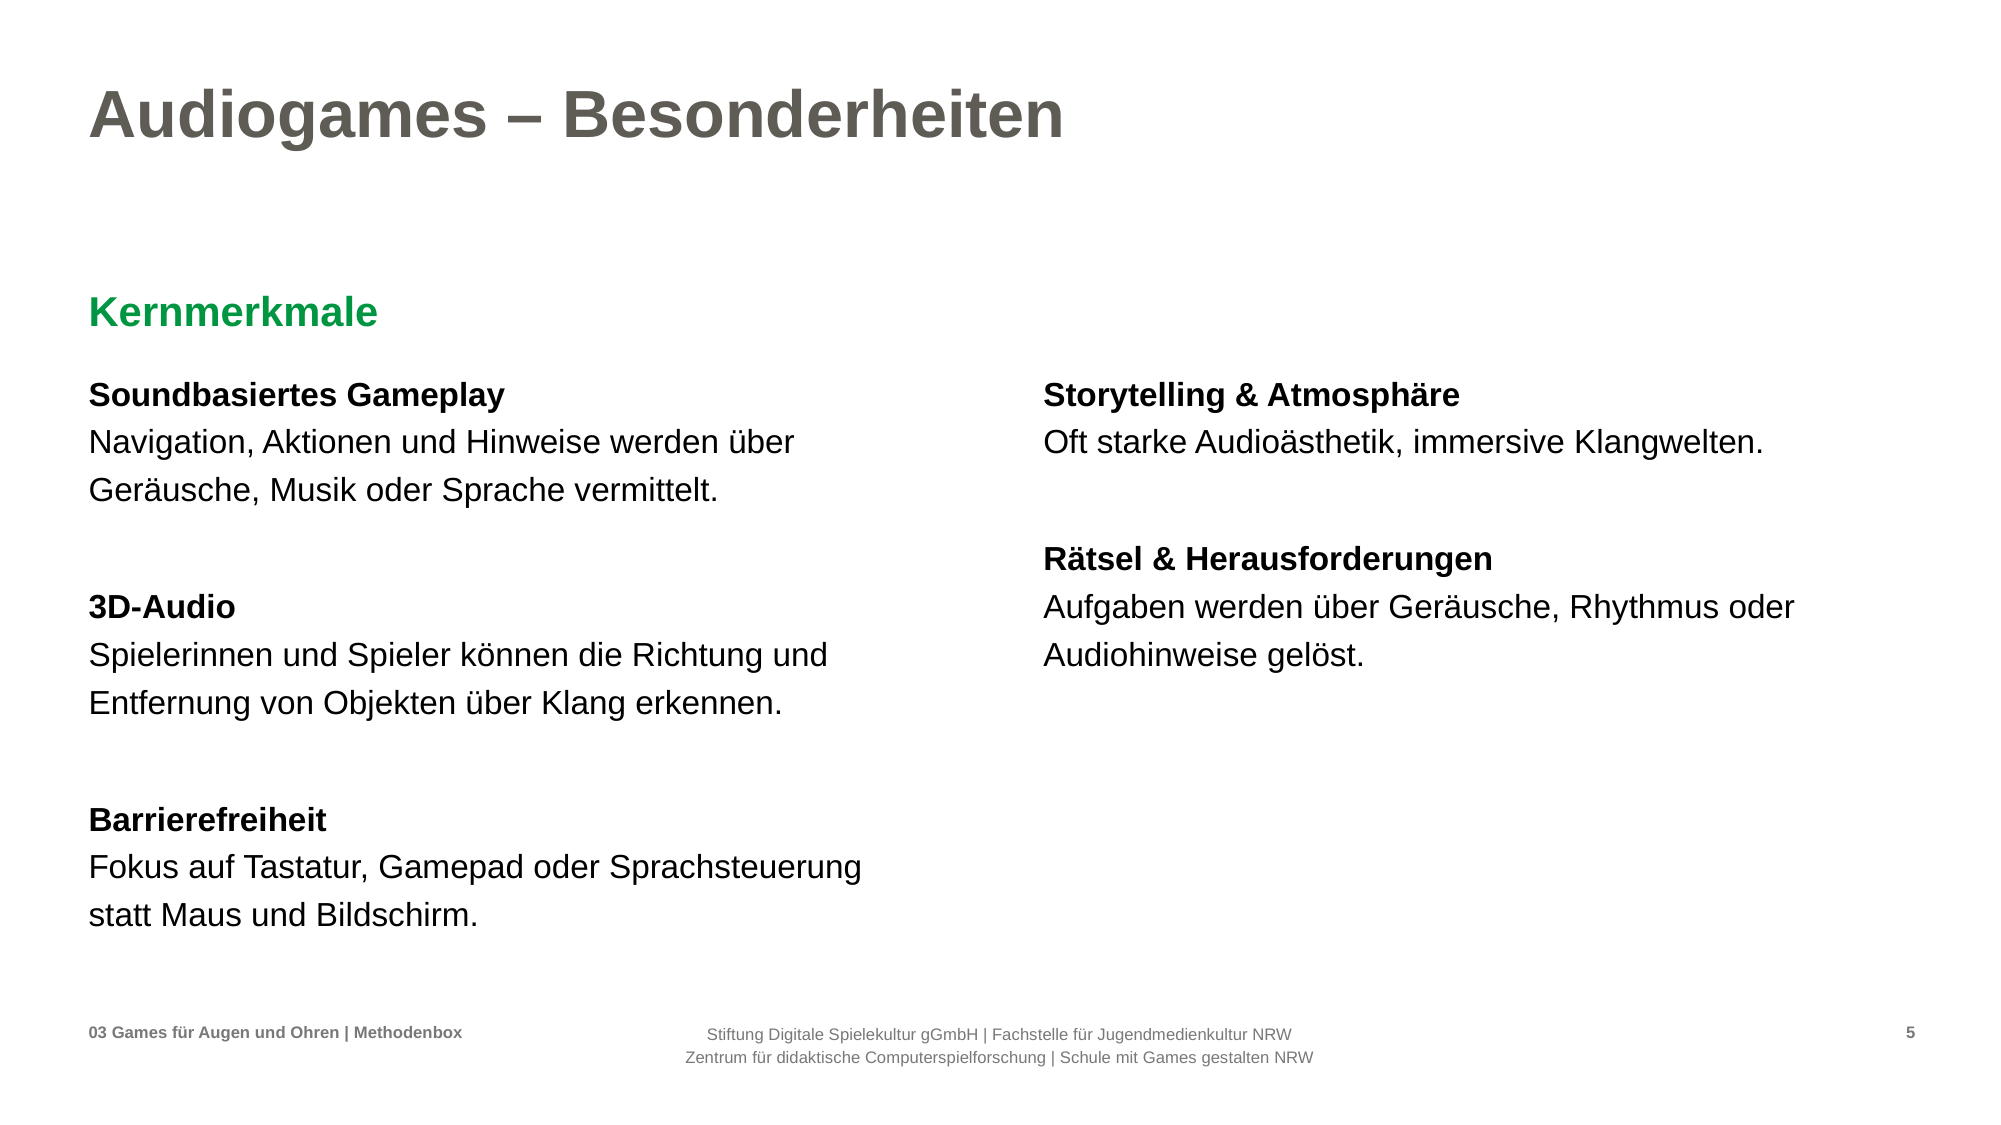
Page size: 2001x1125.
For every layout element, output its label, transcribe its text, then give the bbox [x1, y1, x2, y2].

list Kernmerkmale [88, 274, 957, 339]
slide_number 5 [1820, 1021, 1916, 1081]
list Soundbasiertes Gameplay Navigation, Aktionen und Hinweise werden über Geräusche, Musik oder Sprache vermittelt. 3D-Audio Spielerinnen und Spieler können die Richtung und Entfernung von Objekten über Klang erkennen. Barrierefreiheit Fokus auf Tastatur, Gamepad oder Sprachsteuerung statt Maus und Bildschirm. [88, 364, 957, 965]
footer 03 Games für Augen und Ohren | Methodenbox [88, 1021, 473, 1081]
list Storytelling & Atmosphäre Oft starke Audioästhetik, immersive Klangwelten. Rätsel & Herausforderungen Aufgaben werden über Geräusche, Rhythmus oder Audiohinweise gelöst. [1043, 364, 1916, 965]
title Audiogames – Besonderheiten [88, 79, 1916, 228]
